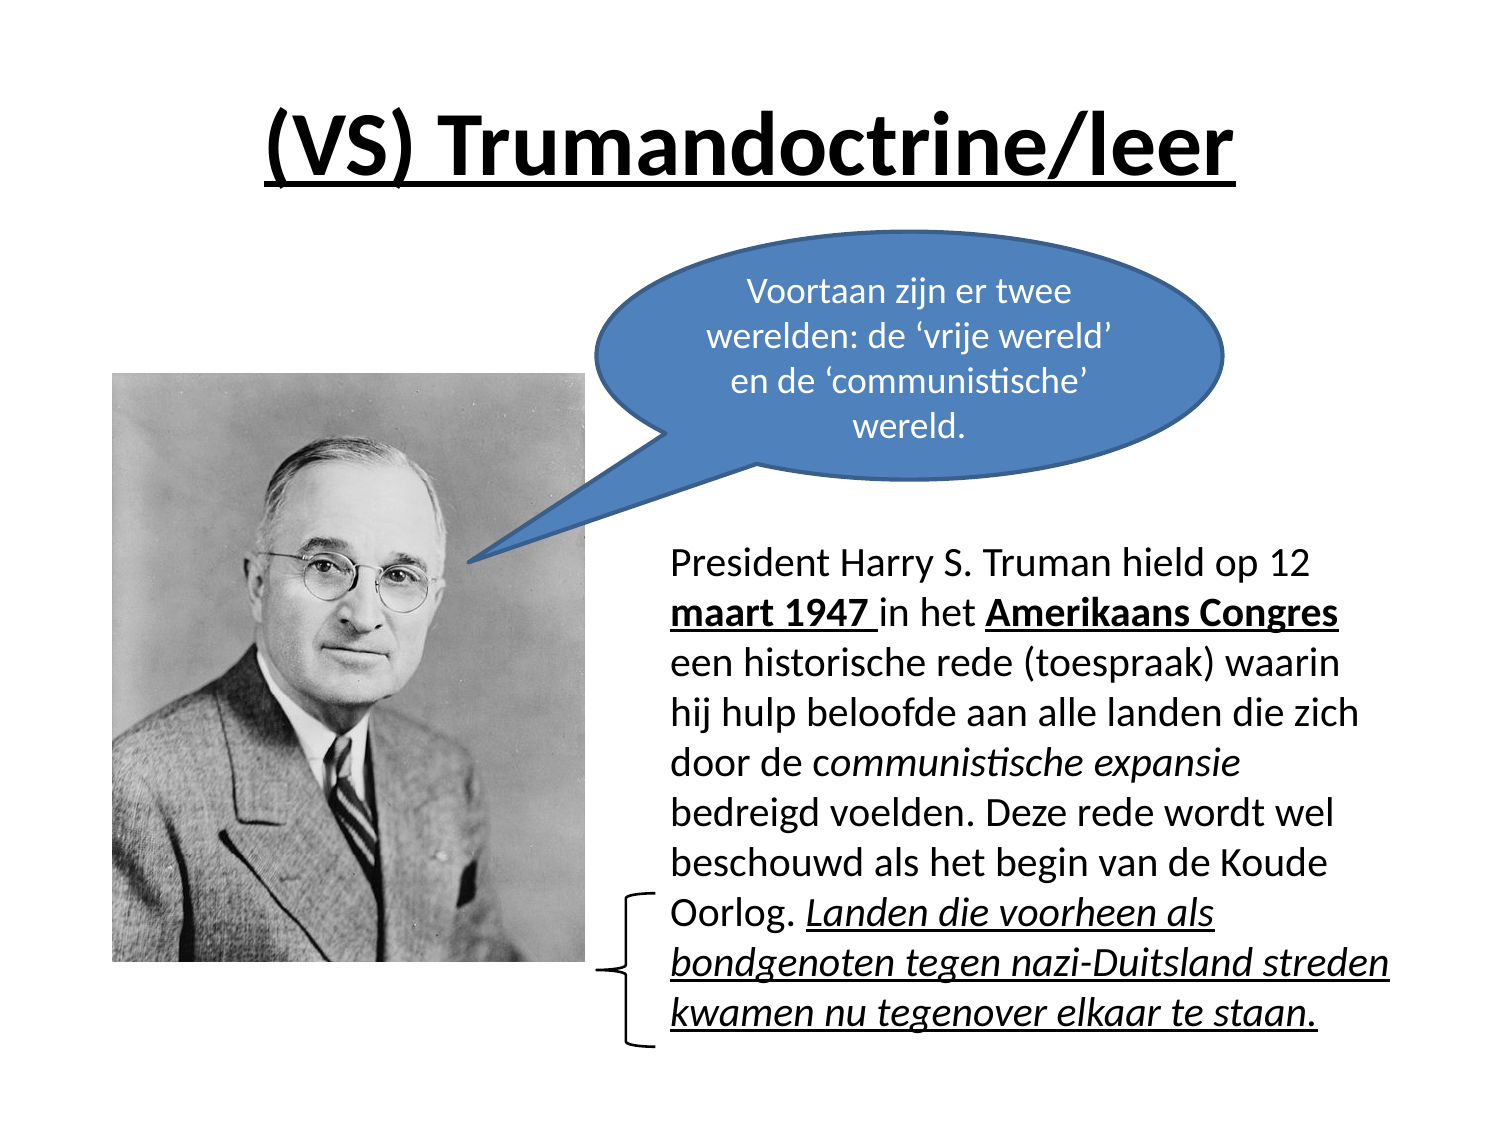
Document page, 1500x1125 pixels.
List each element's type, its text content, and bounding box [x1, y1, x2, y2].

text_box Voortaan zijn er twee werelden: de ‘vrije wereld’ en de ‘communistische’ wereld. [589, 229, 1225, 524]
text_box [595, 892, 656, 1048]
text_box President Harry S. Truman hield op 12 maart 1947 in het Amerikaans Congres een historische rede (toespraak) waarin hij hulp beloofde aan alle landen die zich door de communistische expansie bedreigd voelden. Deze rede wordt wel beschouwd als het begin van de Koude Oorlog. Landen die voorheen als bondgenoten tegen nazi-Duitsland streden kwamen nu tegenover elkaar te staan. [655, 527, 1406, 1042]
picture [111, 373, 585, 962]
title (VS) Trumandoctrine/leer [75, 45, 1425, 233]
